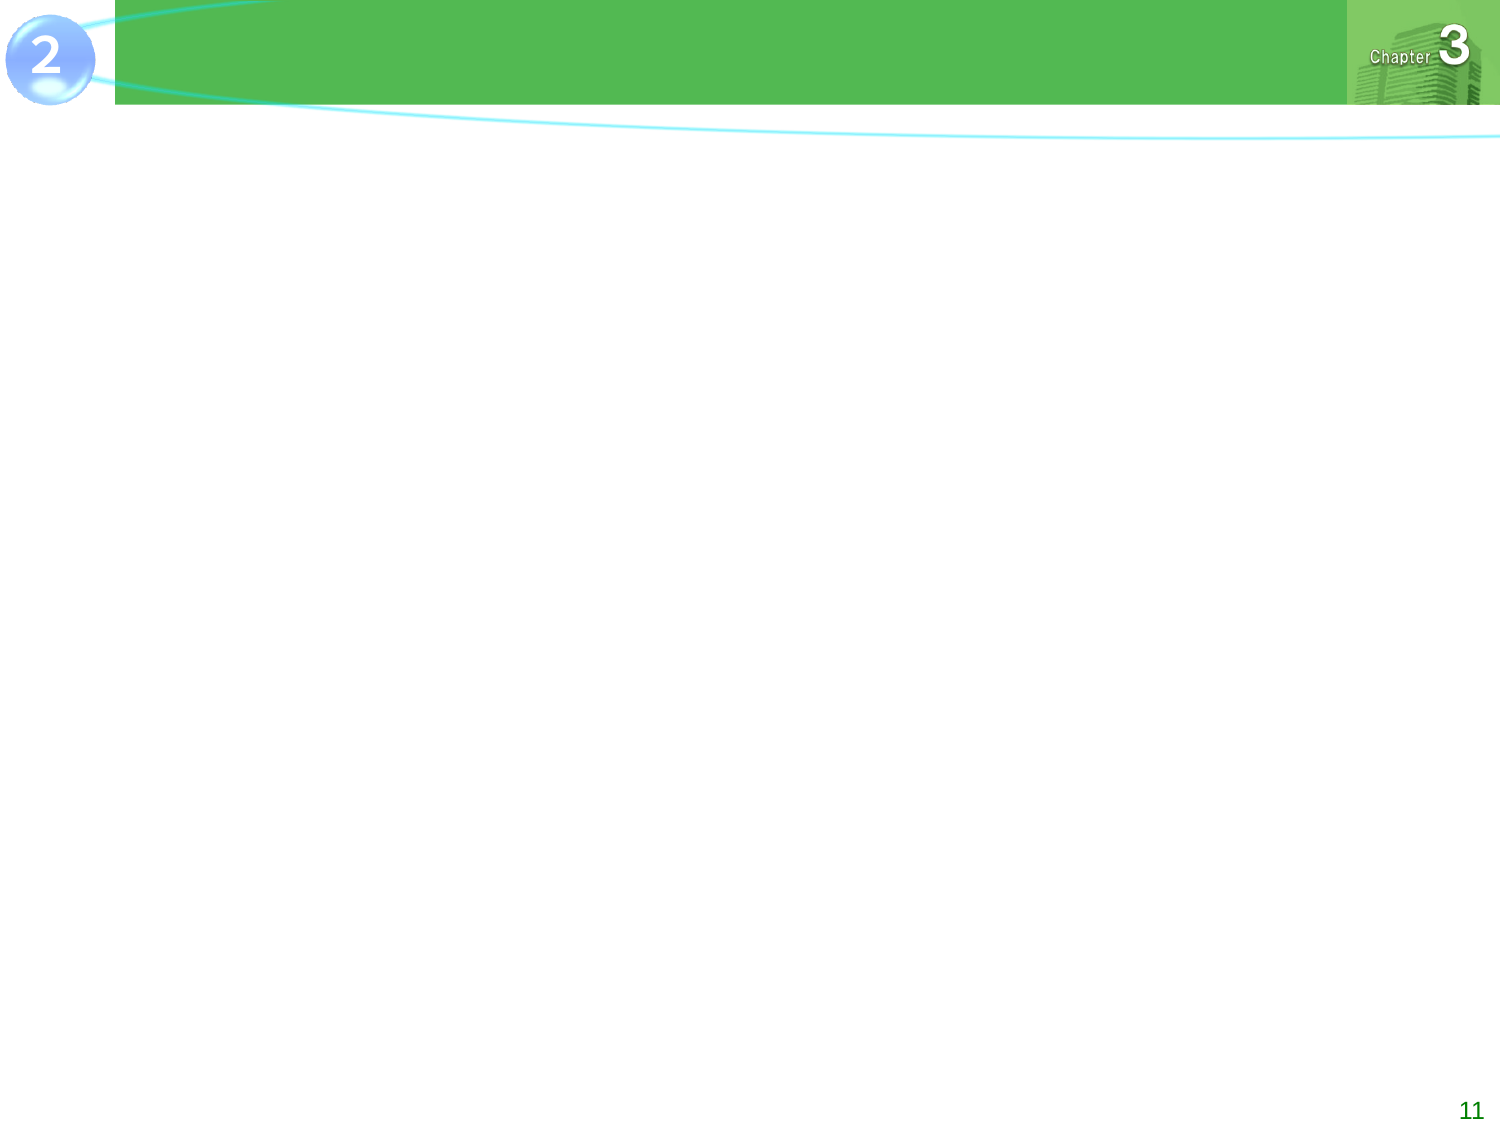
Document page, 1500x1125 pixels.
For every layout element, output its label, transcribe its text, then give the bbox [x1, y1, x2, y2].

slide_number 10 [1340, 1086, 1500, 1125]
picture [3, 1, 1500, 142]
picture [1355, 15, 1490, 91]
text_box ２ [6, 16, 86, 91]
